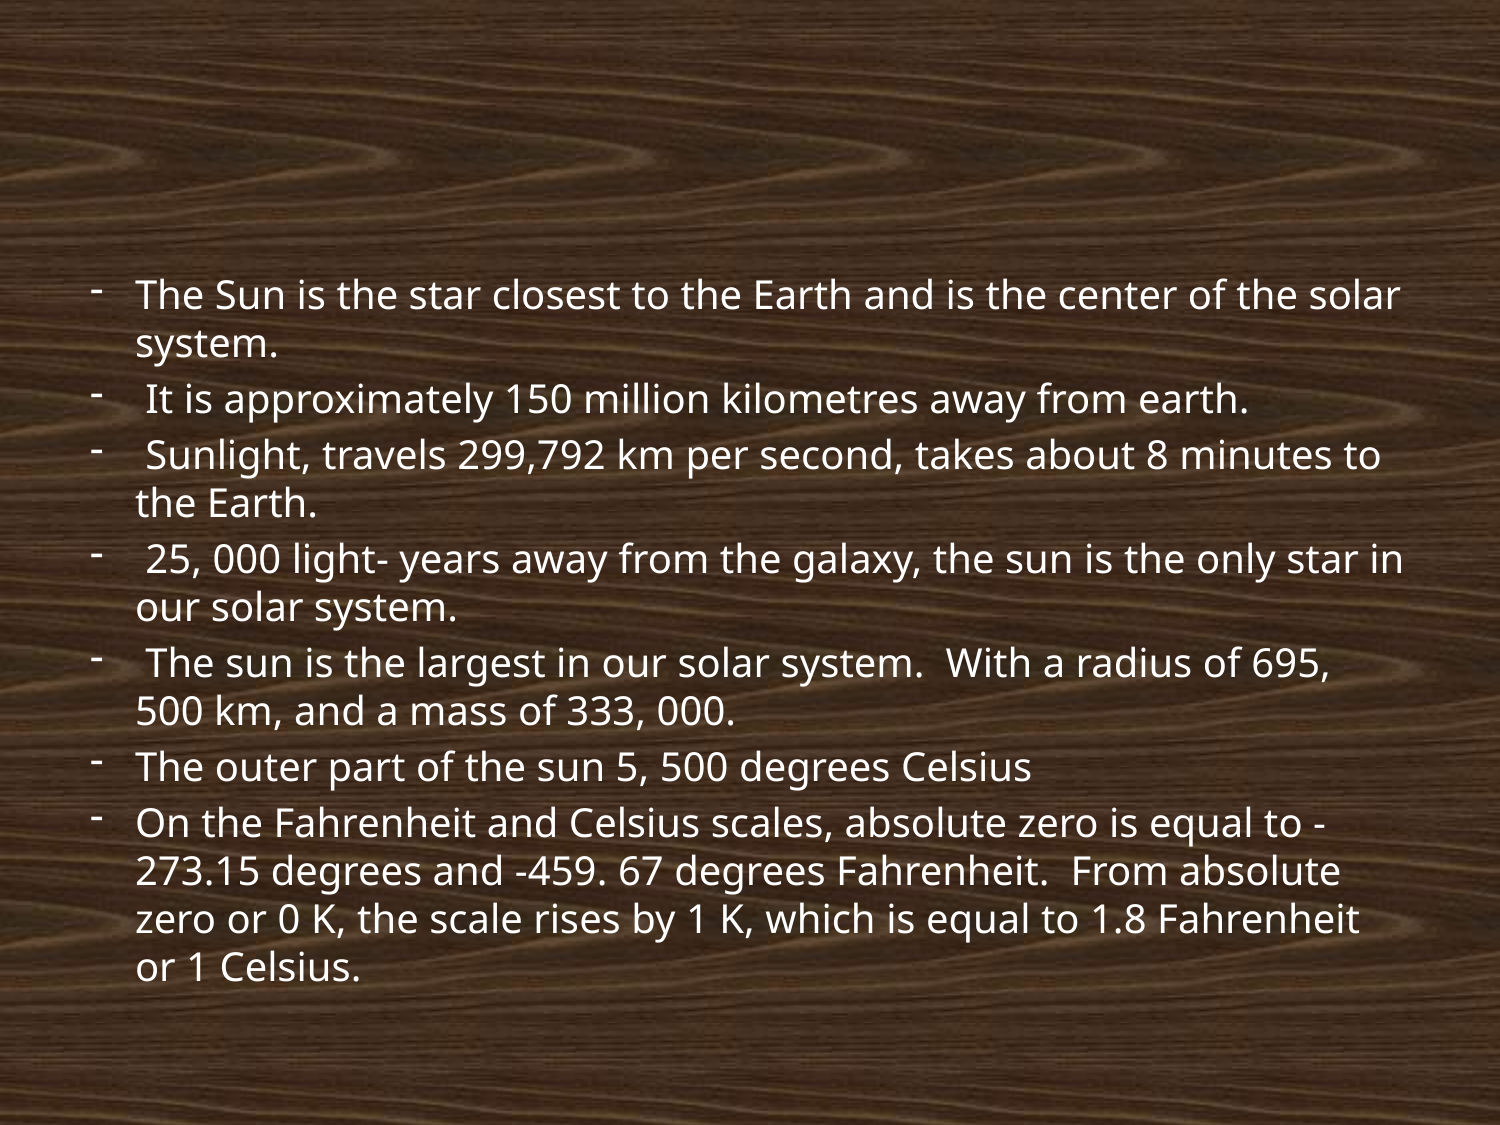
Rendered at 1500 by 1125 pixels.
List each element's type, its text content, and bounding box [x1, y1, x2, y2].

list The Sun is the star closest to the Earth and is the center of the solar system. It is approximately 150 million kilometres away from earth. Sunlight, travels 299,792 km per second, takes about 8 minutes to the Earth. 25, 000 light- years away from the galaxy, the sun is the only star in our solar system. The sun is the largest in our solar system. With a radius of 695, 500 km, and a mass of 333, 000. The outer part of the sun 5, 500 degrees Celsius On the Fahrenheit and Celsius scales, absolute zero is equal to -273.15 degrees and -459. 67 degrees Fahrenheit. From absolute zero or 0 K, the scale rises by 1 K, which is equal to 1.8 Fahrenheit or 1 Celsius. [75, 262, 1425, 1005]
picture [0, 0, 1500, 1125]
